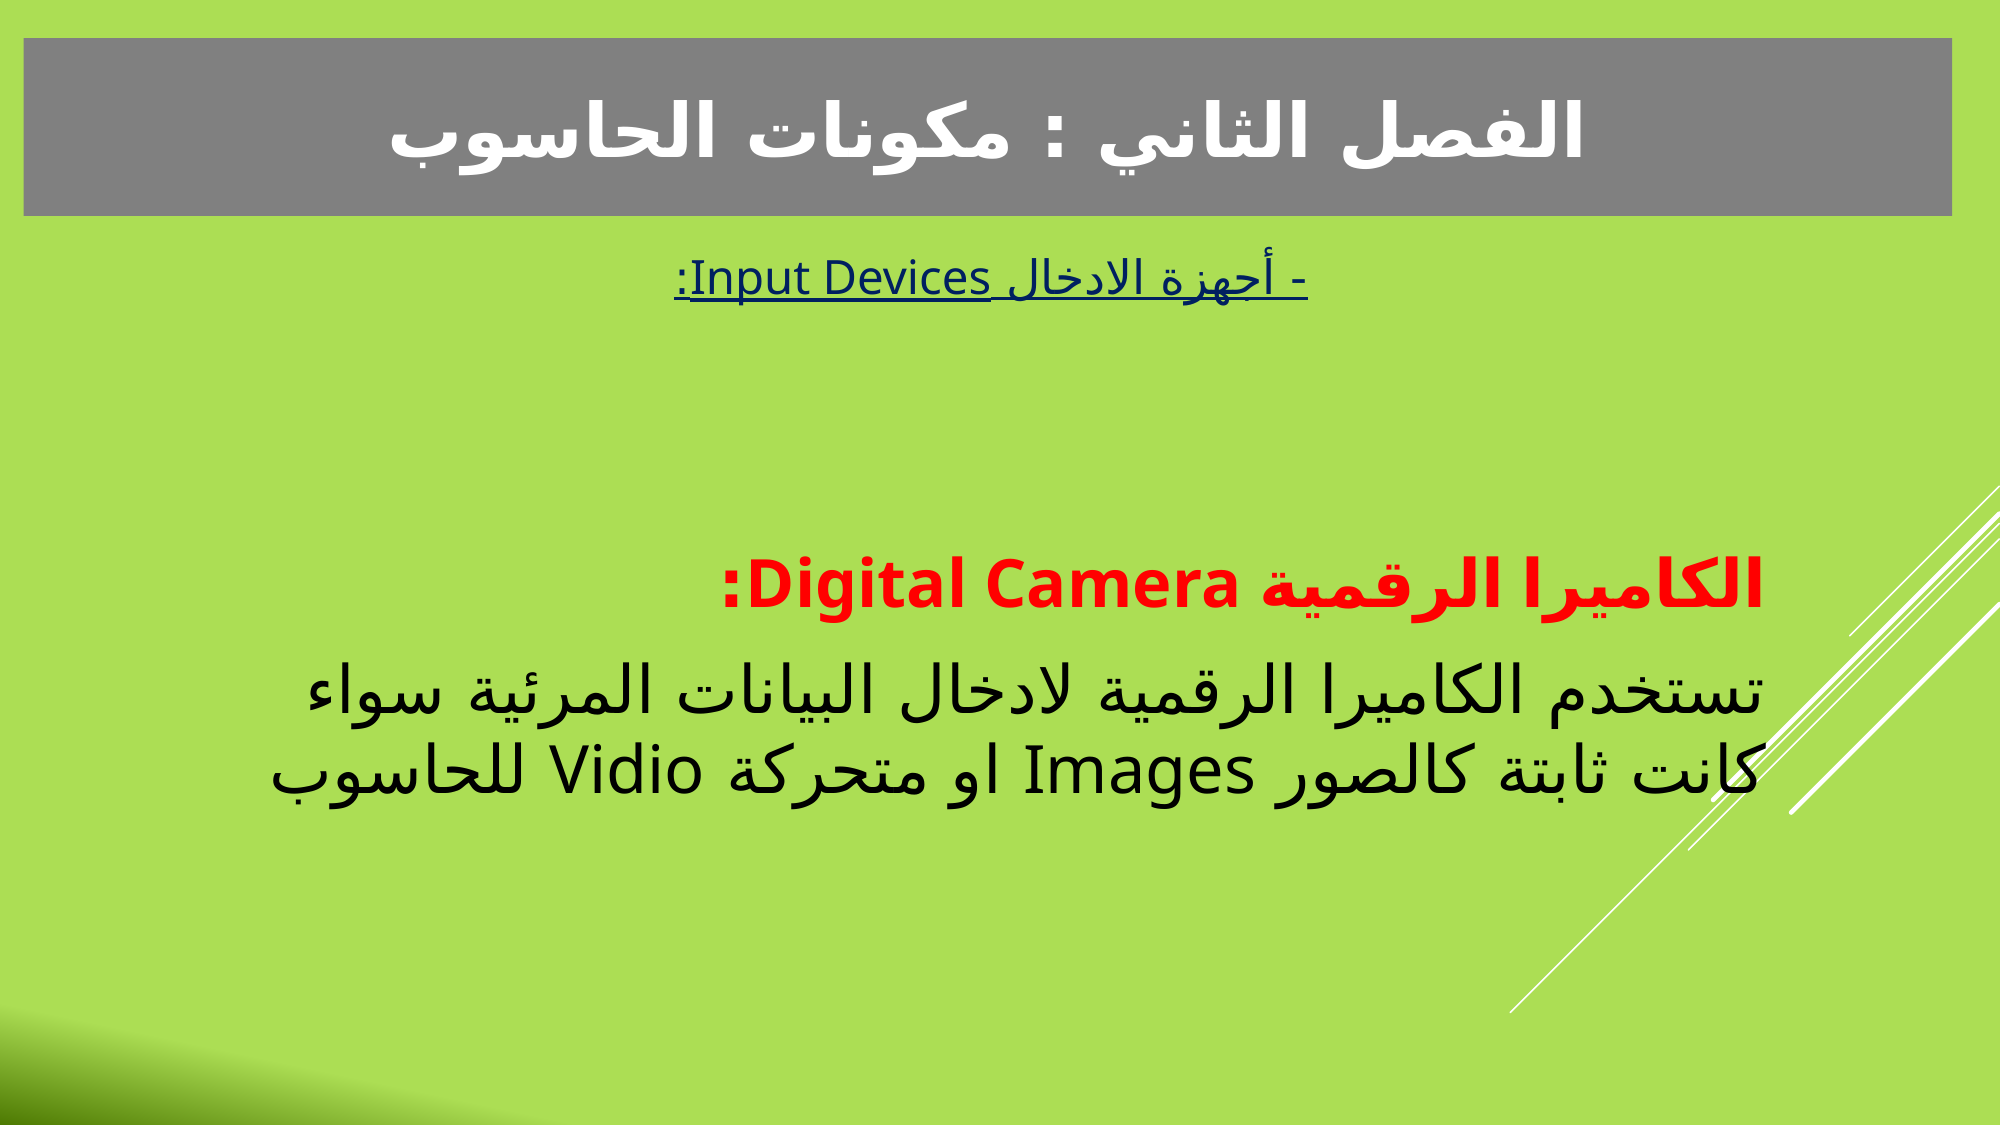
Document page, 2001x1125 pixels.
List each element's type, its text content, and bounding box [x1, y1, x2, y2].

text_box الفصل الثاني : مكونات الحاسوب [23, 38, 1953, 216]
text_box - أجهزة الادخال Input Devices: [653, 220, 1323, 331]
list الكاميرا الرقمية Digital Camera: تستخدم الكاميرا الرقمية لادخال البيانات المرئية سواء كانت ثابتة كالصور Images او متحركة Vidio للحاسوب [208, 347, 1782, 1106]
